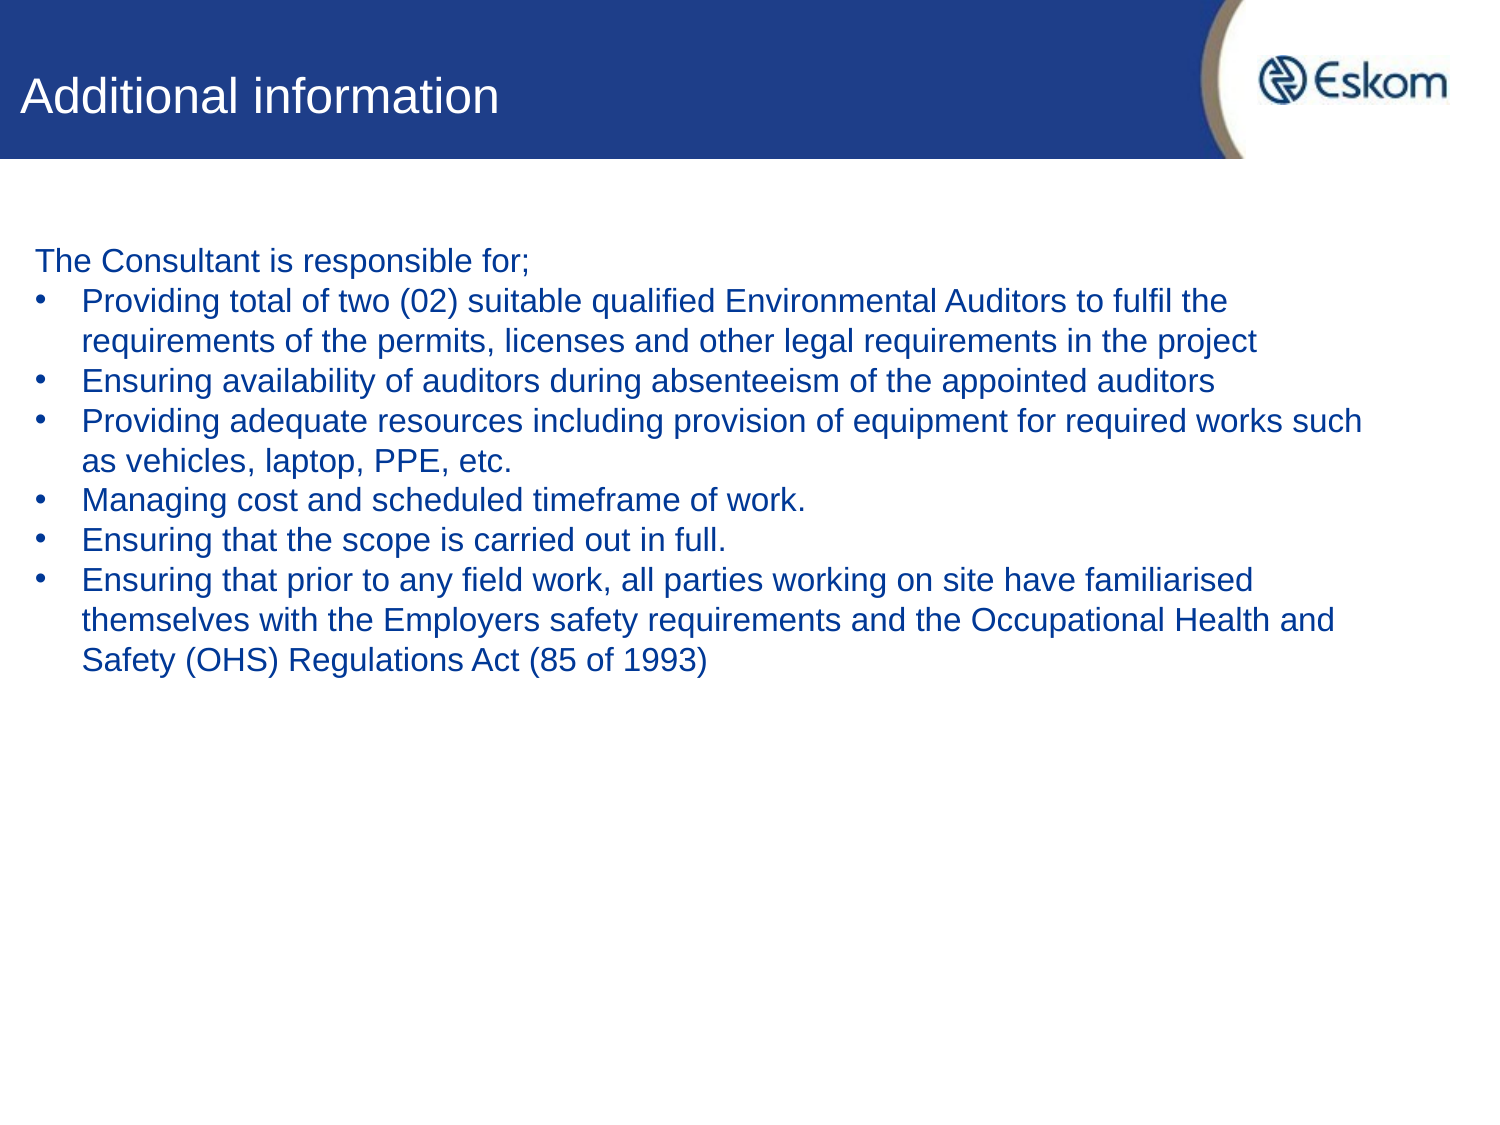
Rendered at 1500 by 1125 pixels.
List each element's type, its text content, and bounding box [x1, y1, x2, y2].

text_box The Consultant is responsible for; Providing total of two (02) suitable qualified Environmental Auditors to fulfil the requirements of the permits, licenses and other legal requirements in the project Ensuring availability of auditors during absenteeism of the appointed auditors Providing adequate resources including provision of equipment for required works such as vehicles, laptop, PPE, etc. Managing cost and scheduled timeframe of work. Ensuring that the scope is carried out in full. Ensuring that prior to any field work, all parties working on site have familiarised themselves with the Employers safety requirements and the Occupational Health and Safety (OHS) Regulations Act (85 of 1993) [20, 231, 1393, 686]
picture [0, 0, 1246, 159]
title Additional information [20, 62, 1169, 125]
picture [1257, 55, 1450, 105]
